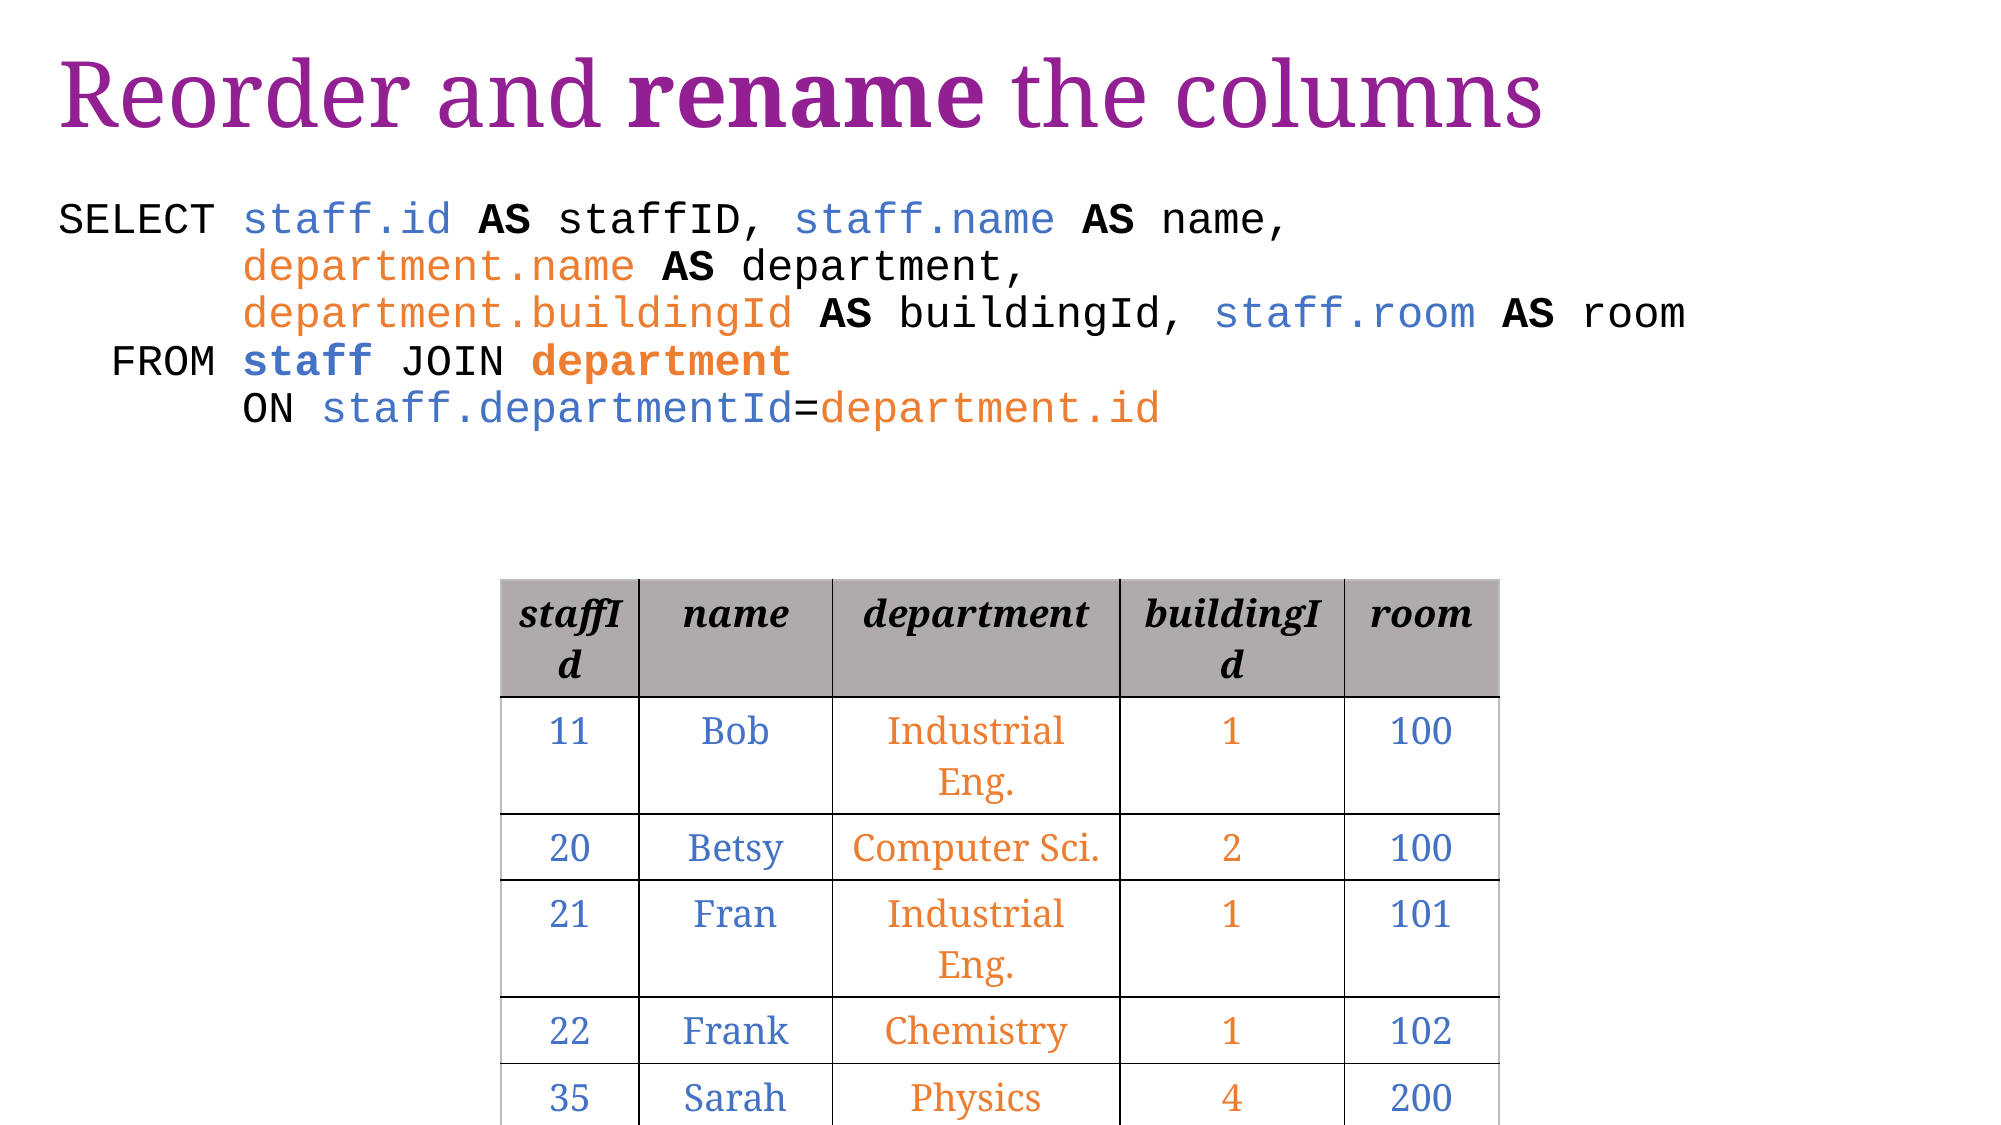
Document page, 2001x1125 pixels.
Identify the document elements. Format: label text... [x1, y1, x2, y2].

table_cell 101 [1345, 881, 1498, 996]
table_cell Fran [640, 881, 832, 996]
table_cell 2 [1121, 815, 1344, 879]
table_cell Bob [640, 698, 832, 813]
table_header room [1345, 581, 1498, 696]
table_cell Computer Sci. [833, 815, 1119, 879]
table_cell 35 [502, 1064, 638, 1125]
table_cell Frank [640, 998, 832, 1063]
table_cell 1 [1121, 998, 1344, 1063]
table_cell Industrial Eng. [833, 881, 1119, 996]
table_cell 21 [502, 881, 638, 996]
table_cell 4 [1121, 1064, 1344, 1125]
table_cell 100 [1345, 815, 1498, 879]
table_cell 1 [1121, 698, 1344, 813]
table_cell 1 [1121, 881, 1344, 996]
table_cell Chemistry [833, 998, 1119, 1063]
table_cell 11 [502, 698, 638, 813]
table_cell Industrial Eng. [833, 698, 1119, 813]
table_cell 100 [1345, 698, 1498, 813]
table_header name [640, 581, 832, 696]
table_header buildingId [1121, 581, 1344, 696]
table_cell 22 [502, 998, 638, 1063]
table_header staffId [502, 581, 638, 696]
table_cell Betsy [640, 815, 832, 879]
table_cell 200 [1345, 1064, 1498, 1125]
table_header department [833, 581, 1119, 696]
title Reorder and rename the columns [43, 25, 1953, 171]
table_cell 20 [502, 815, 638, 879]
table_cell Physics [833, 1064, 1119, 1125]
table_cell 102 [1345, 998, 1498, 1063]
list SELECT staff.id AS staffID, staff.name AS name, department.name AS department, department.buildingId AS buildingId, staff.room AS room FROM staff JOIN department ON staff.departmentId=department.id [43, 188, 1953, 1106]
table_cell Sarah [640, 1064, 832, 1125]
